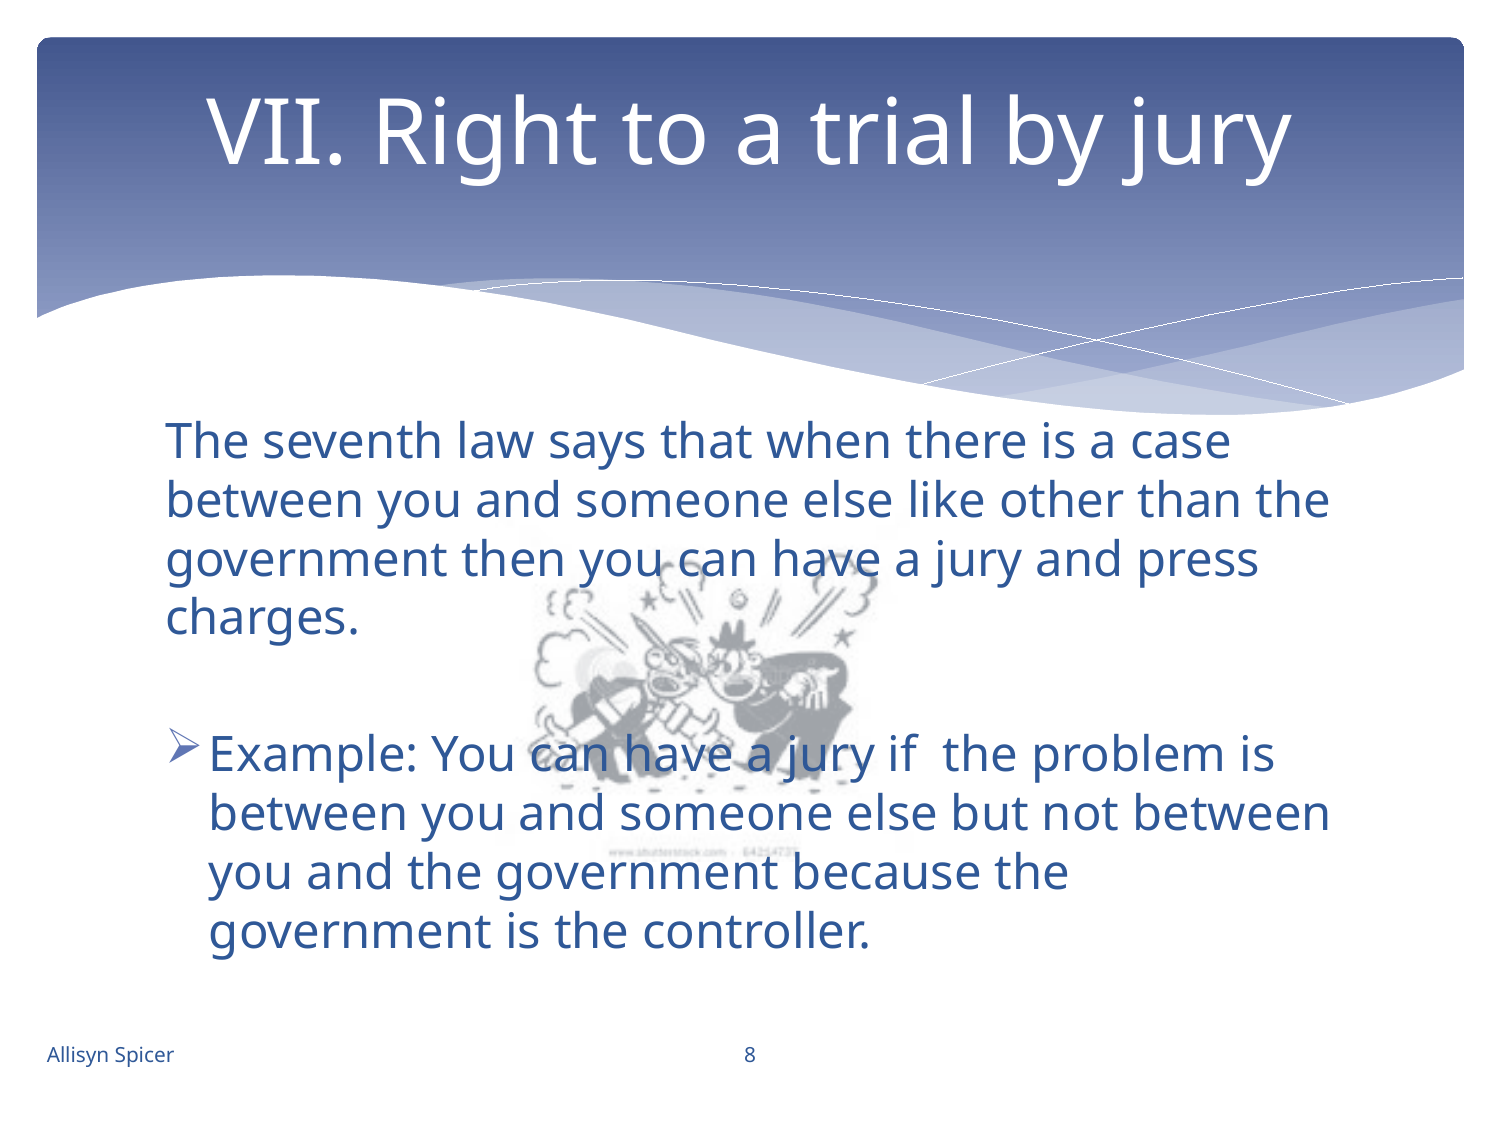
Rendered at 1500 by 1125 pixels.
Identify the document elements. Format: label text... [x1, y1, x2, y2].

picture [495, 508, 914, 862]
footer Allisyn Spicer [31, 1025, 653, 1086]
slide_number 8 [654, 1025, 846, 1086]
title VII. Right to a trial by jury [75, 55, 1425, 200]
list The seventh law says that when there is a case between you and someone else like other than the government then you can have a jury and press charges. Example: You can have a jury if the problem is between you and someone else but not between you and the government because the government is the controller. [150, 401, 1366, 968]
